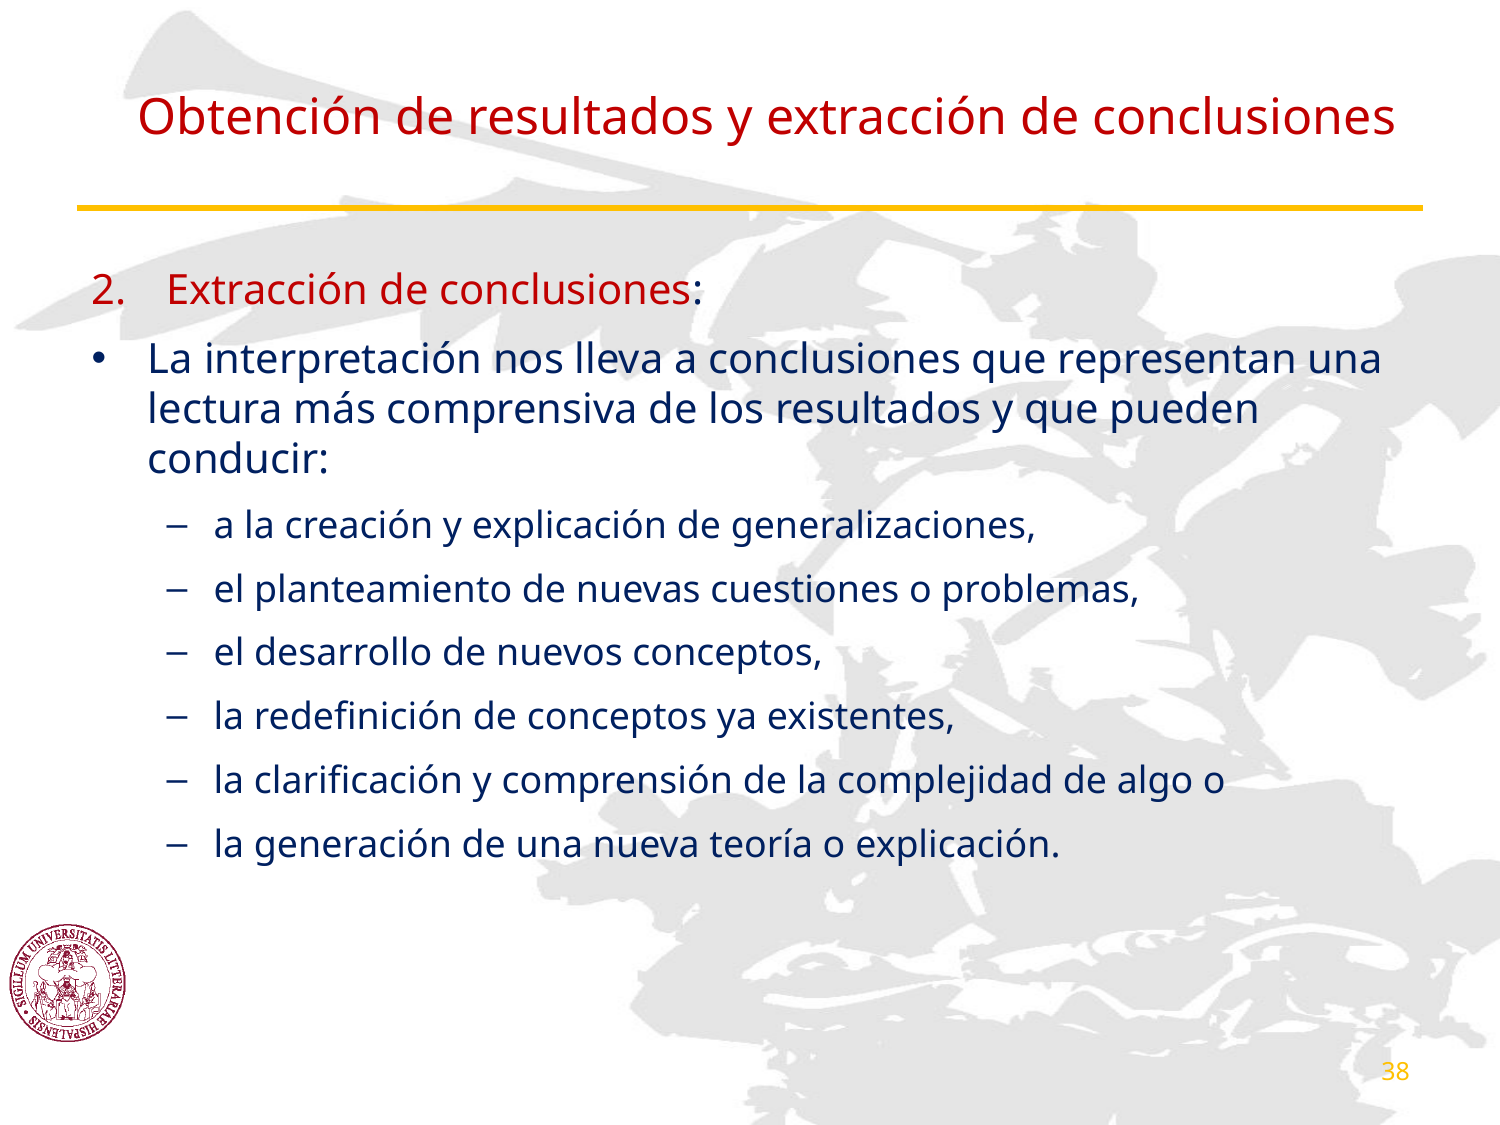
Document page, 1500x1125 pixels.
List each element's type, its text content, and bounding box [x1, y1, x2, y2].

picture [0, 0, 1500, 1125]
slide_number 38 [1074, 1042, 1425, 1103]
list Extracción de conclusiones: La interpretación nos lleva a conclusiones que representan una lectura más comprensiva de los resultados y que pueden conducir: a la creación y explicación de generalizaciones, el planteamiento de nuevas cuestiones o problemas, el desarrollo de nuevos conceptos, la redefinición de conceptos ya existentes, la clarificación y comprensión de la complejidad de algo o la generación de una nueva teoría o explicación. [76, 255, 1427, 1094]
title Obtención de resultados y extracción de conclusiones [75, 45, 1425, 185]
